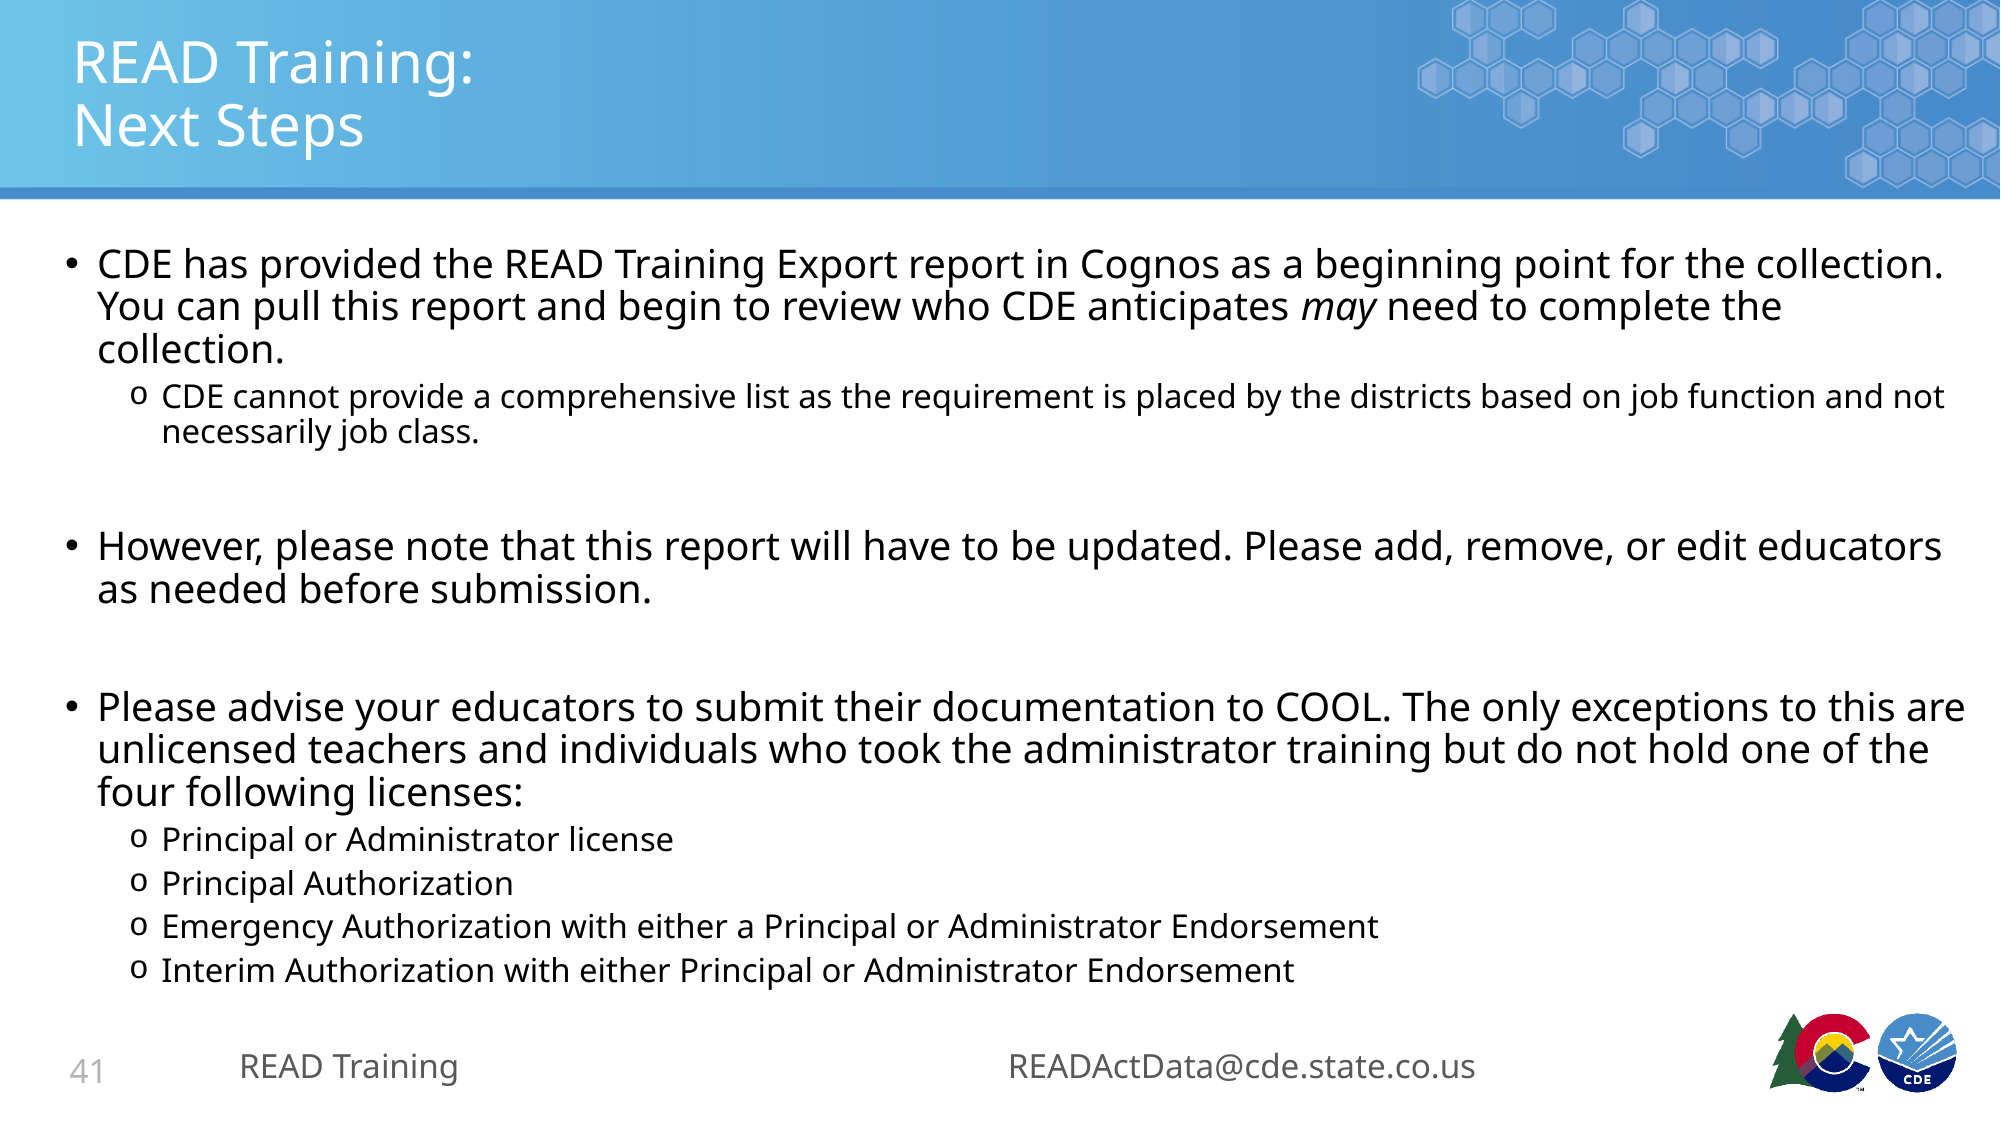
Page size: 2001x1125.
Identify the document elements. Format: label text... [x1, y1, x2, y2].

list READ Training [224, 1042, 960, 1103]
list CDE has provided the READ Training Export report in Cognos as a beginning point for the collection. You can pull this report and begin to review who CDE anticipates may need to complete the collection. CDE cannot provide a comprehensive list as the requirement is placed by the districts based on job function and not necessarily job class. However, please note that this report will have to be updated. Please add, remove, or edit educators as needed before submission. Please advise your educators to submit their documentation to COOL. The only exceptions to this are unlicensed teachers and individuals who took the administrator training but do not hold one of the four following licenses: Principal or Administrator license Principal Authorization Emergency Authorization with either a Principal or Administrator Endorsement Interim Authorization with either Principal or Administrator Endorsement [65, 244, 1973, 993]
picture [1768, 1012, 1957, 1093]
slide_number 41 [54, 1042, 191, 1103]
title READ Training: Next Steps [72, 33, 1396, 182]
picture [0, 0, 2000, 200]
list READActData@cde.state.co.us [992, 1042, 1714, 1103]
